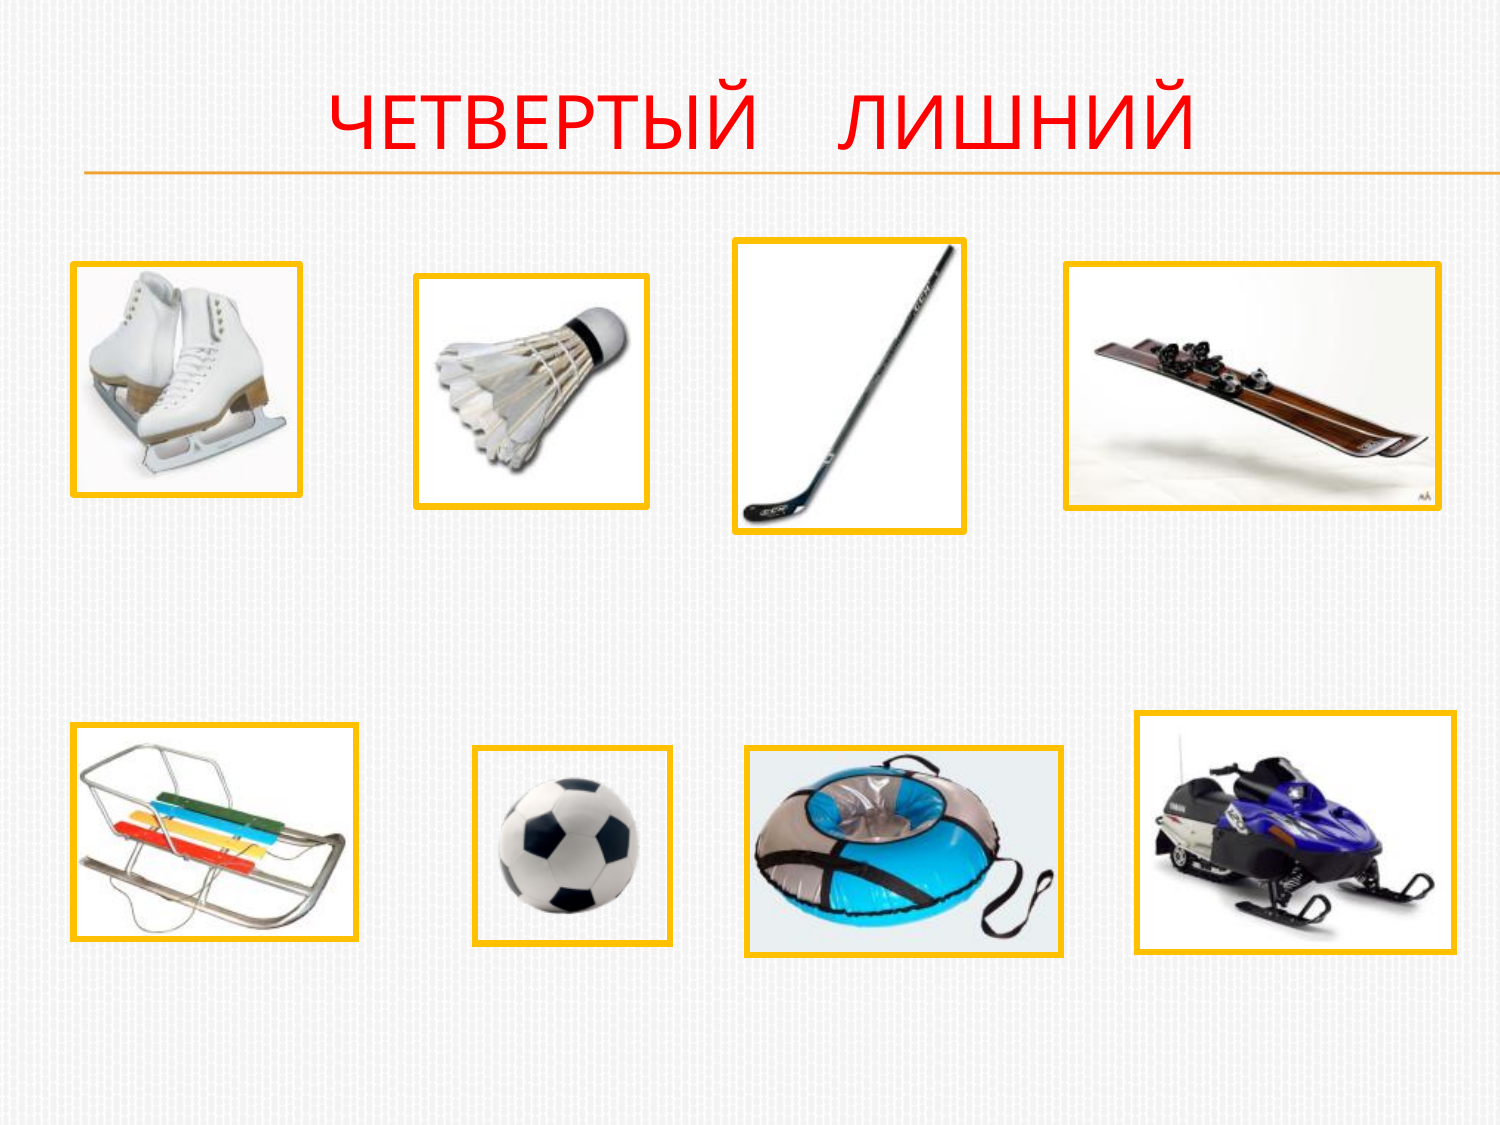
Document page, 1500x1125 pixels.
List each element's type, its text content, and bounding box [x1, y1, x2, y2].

title Четвертый лишний [49, 54, 1475, 185]
picture [477, 751, 668, 941]
picture [418, 278, 644, 504]
picture [749, 751, 1059, 953]
picture [76, 727, 354, 937]
picture [1068, 266, 1436, 506]
picture [76, 266, 297, 492]
picture [737, 243, 962, 529]
picture [1139, 715, 1452, 949]
